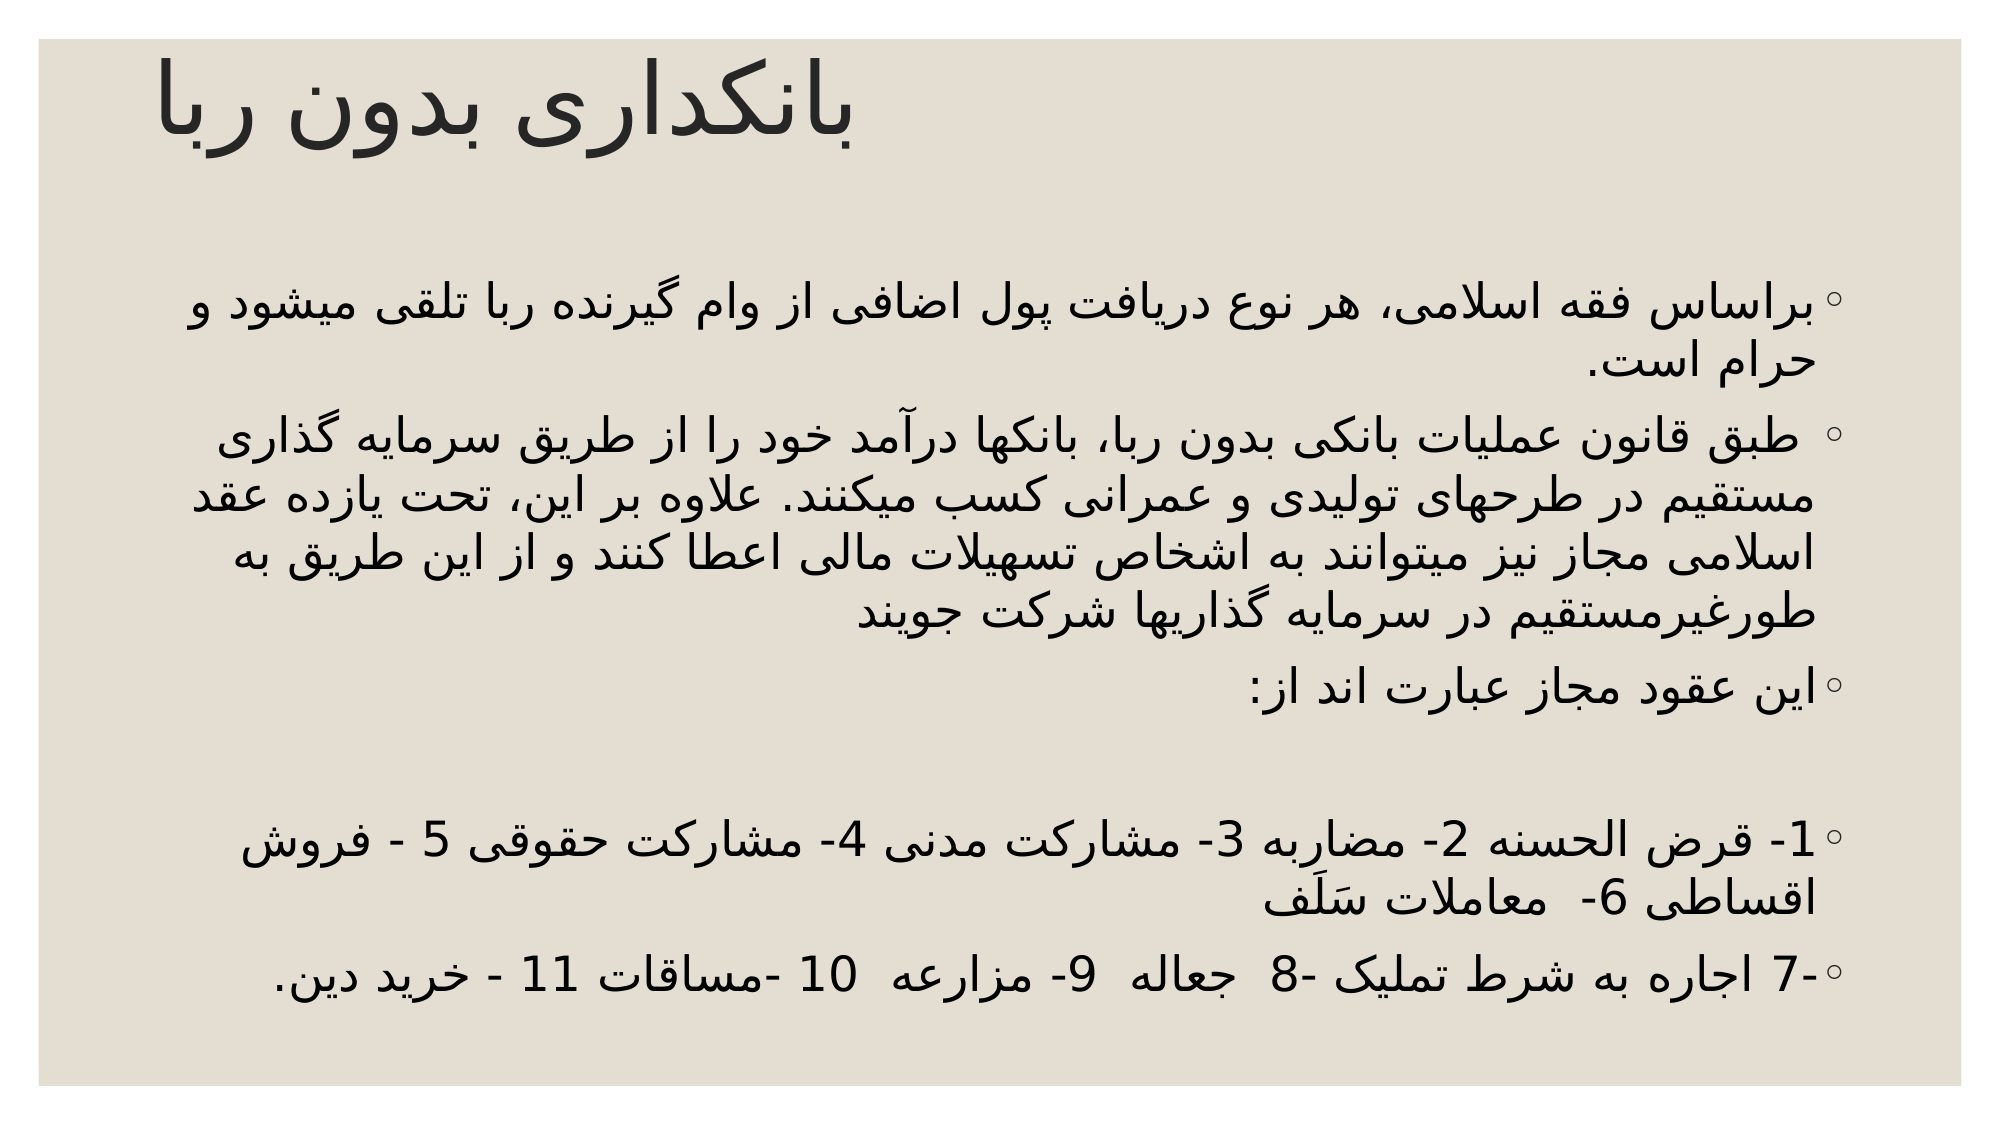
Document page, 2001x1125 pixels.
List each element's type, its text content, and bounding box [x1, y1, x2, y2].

list براساس فقه اسلامی، هر نوع دریافت پول اضافی از وام گیرنده ربا تلقی میشود و حرام است. طبق قانون عملیات بانکی بدون ربا، بانکها درآمد خود را از طریق سرمایه گذاری مستقیم در طرحهای تولیدی و عمرانی کسب میکنند. علاوه بر این، تحت یازده عقد اسلامی مجاز نیز میتوانند به اشخاص تسهیلات مالی اعطا کنند و از این طریق به طورغیرمستقیم در سرمایه گذاریها شرکت جویند این عقود مجاز عبارت اند از: 1- قرض الحسنه 2- مضاربه 3- مشارکت مدنی 4- مشارکت حقوقی 5 - فروش اقساطی 6- معاملات سَلَف -7 اجاره به شرط تملیک -8 جعاله 9- مزارعه 10 -مساقات 11 - خرید دین. [137, 200, 1863, 1014]
title بانکداری بدون ربا [137, 25, 1863, 180]
